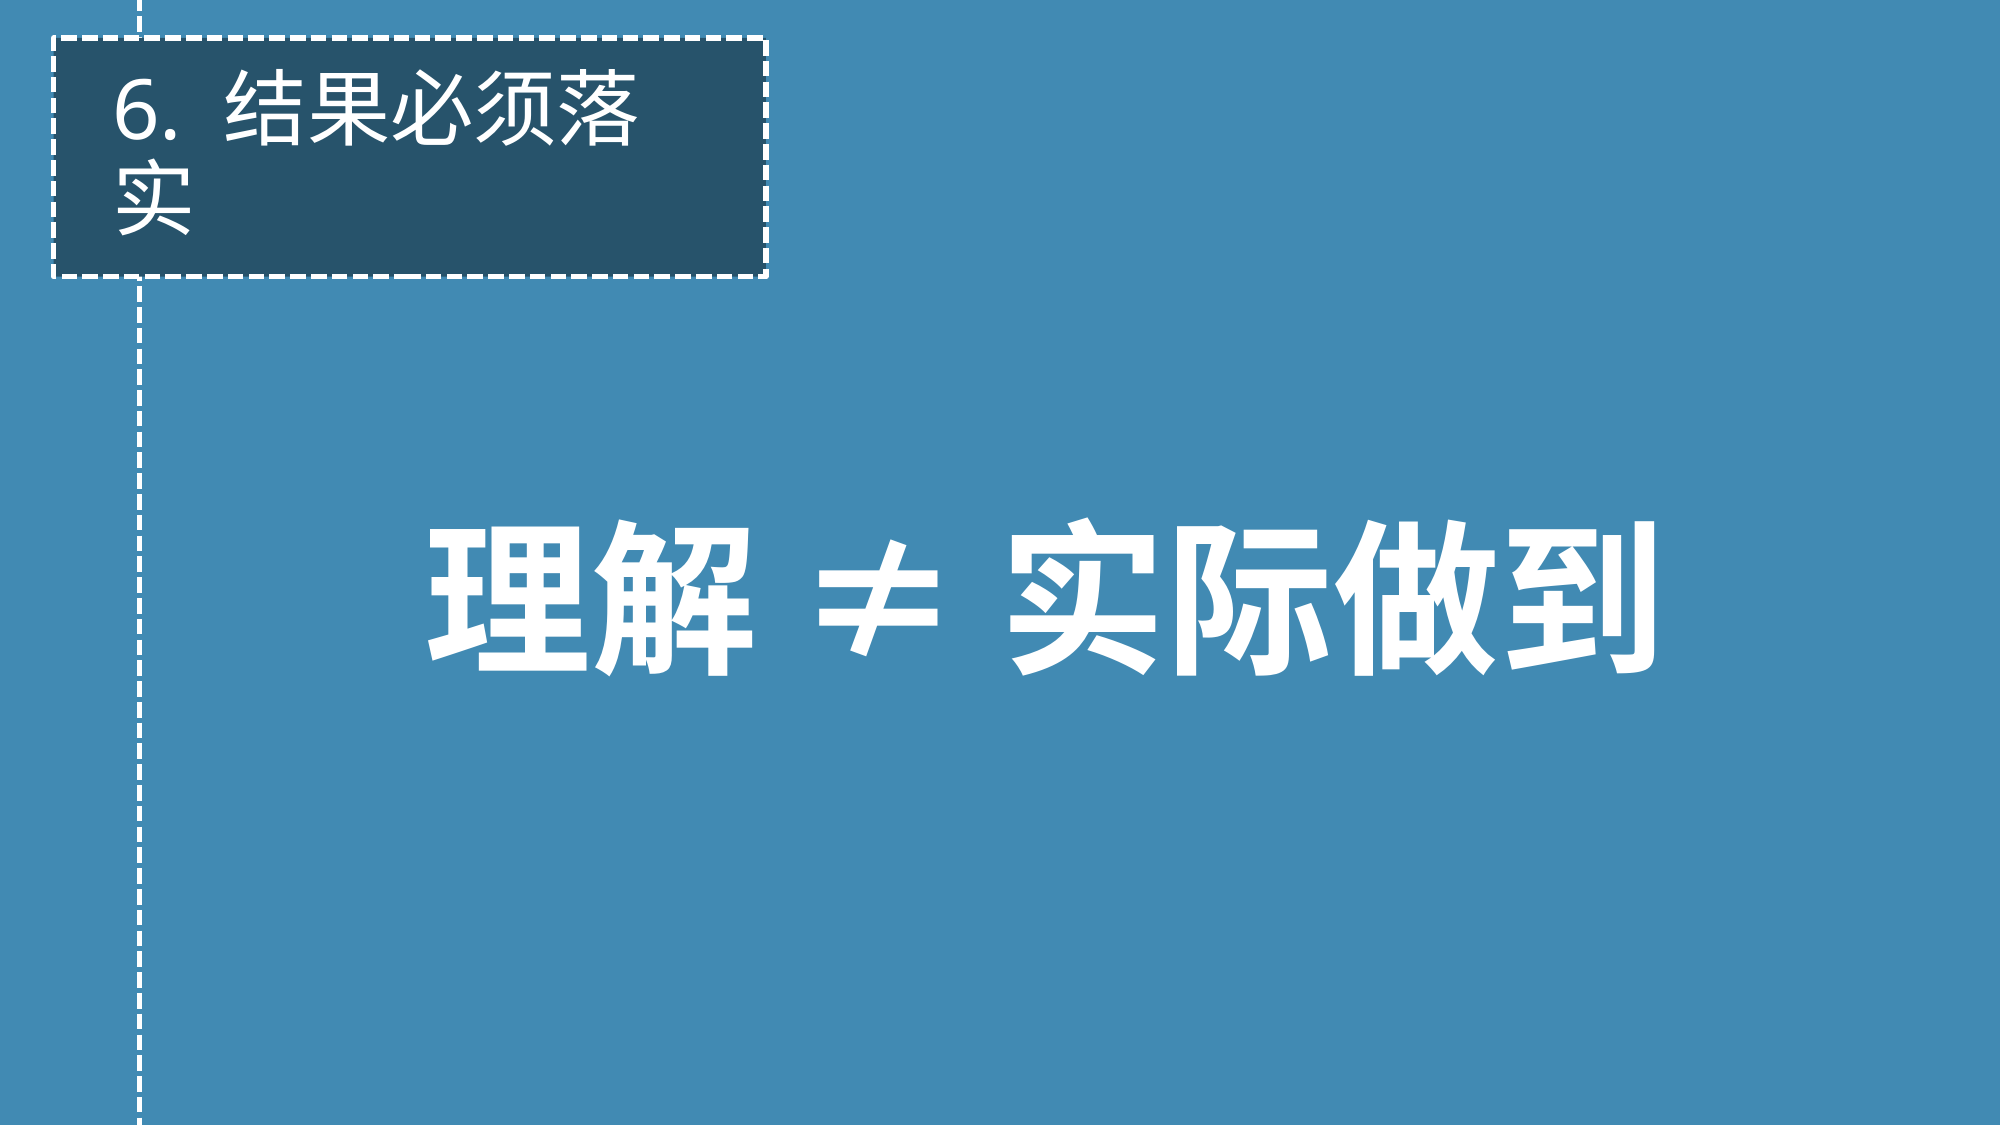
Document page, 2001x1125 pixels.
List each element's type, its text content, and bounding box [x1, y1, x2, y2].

text_box 理解 ≠ 实际做到 [409, 487, 1696, 703]
text_box 6. 结果必须落实 [53, 37, 766, 277]
